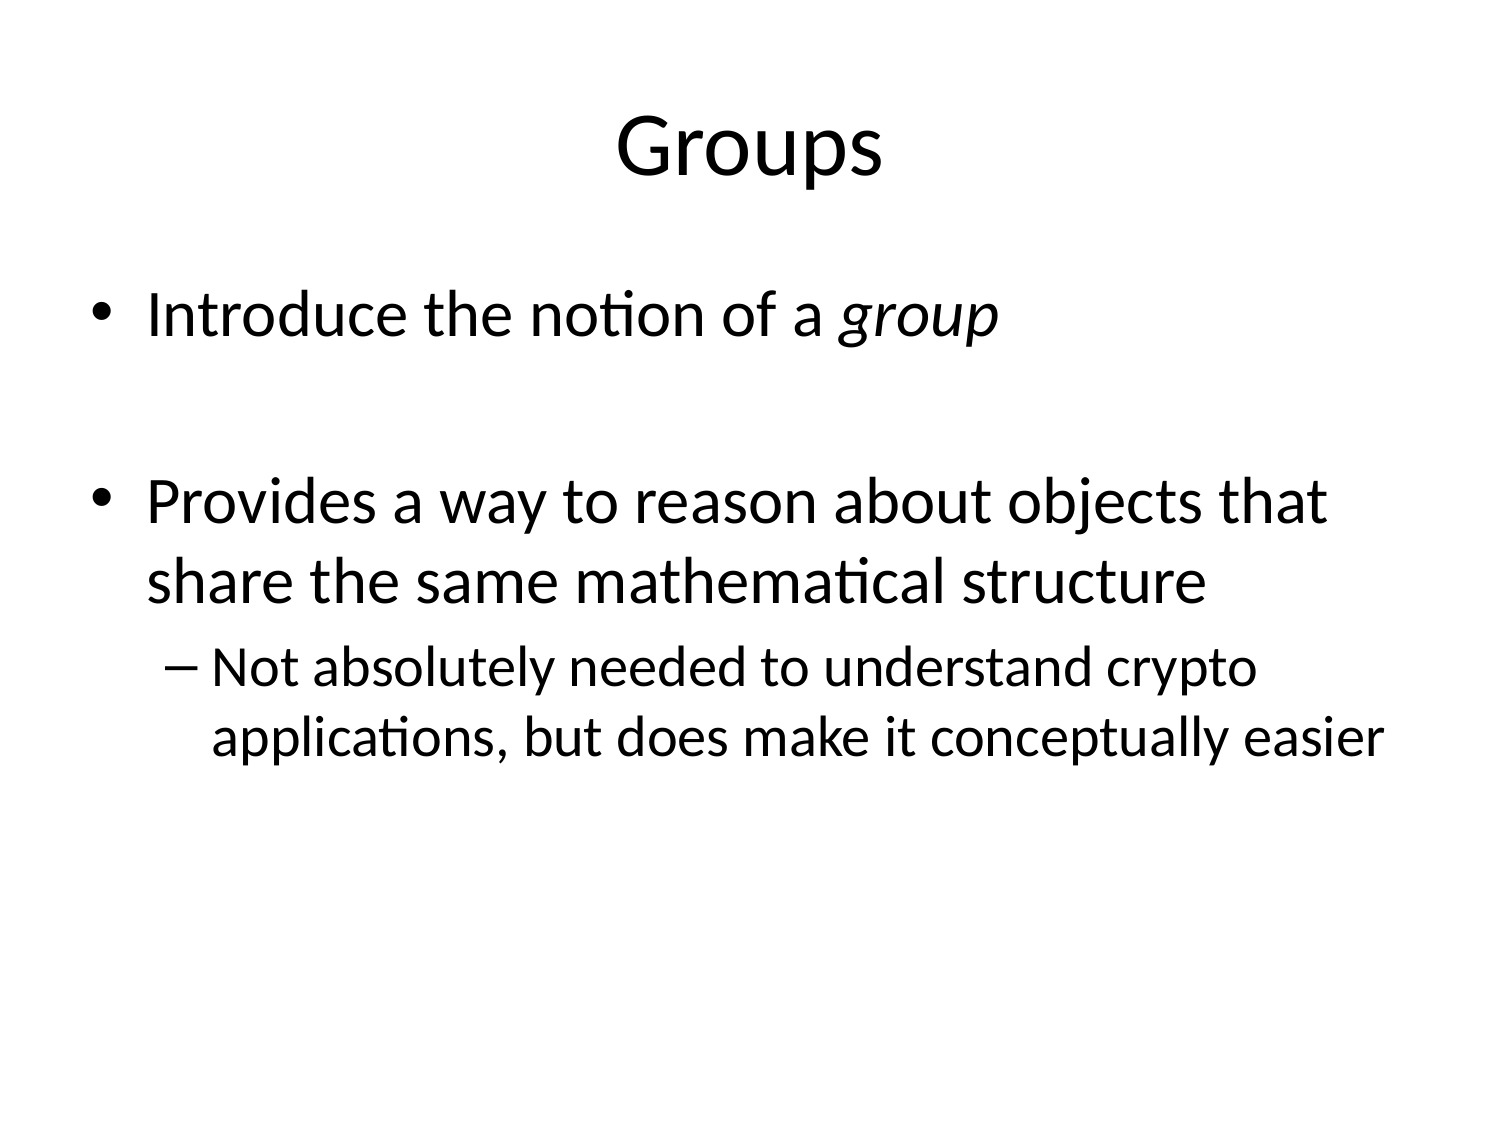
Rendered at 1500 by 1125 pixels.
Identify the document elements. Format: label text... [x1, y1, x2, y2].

list Introduce the notion of a group Provides a way to reason about objects that share the same mathematical structure Not absolutely needed to understand crypto applications, but does make it conceptually easier [75, 262, 1425, 1005]
title Groups [75, 45, 1425, 233]
